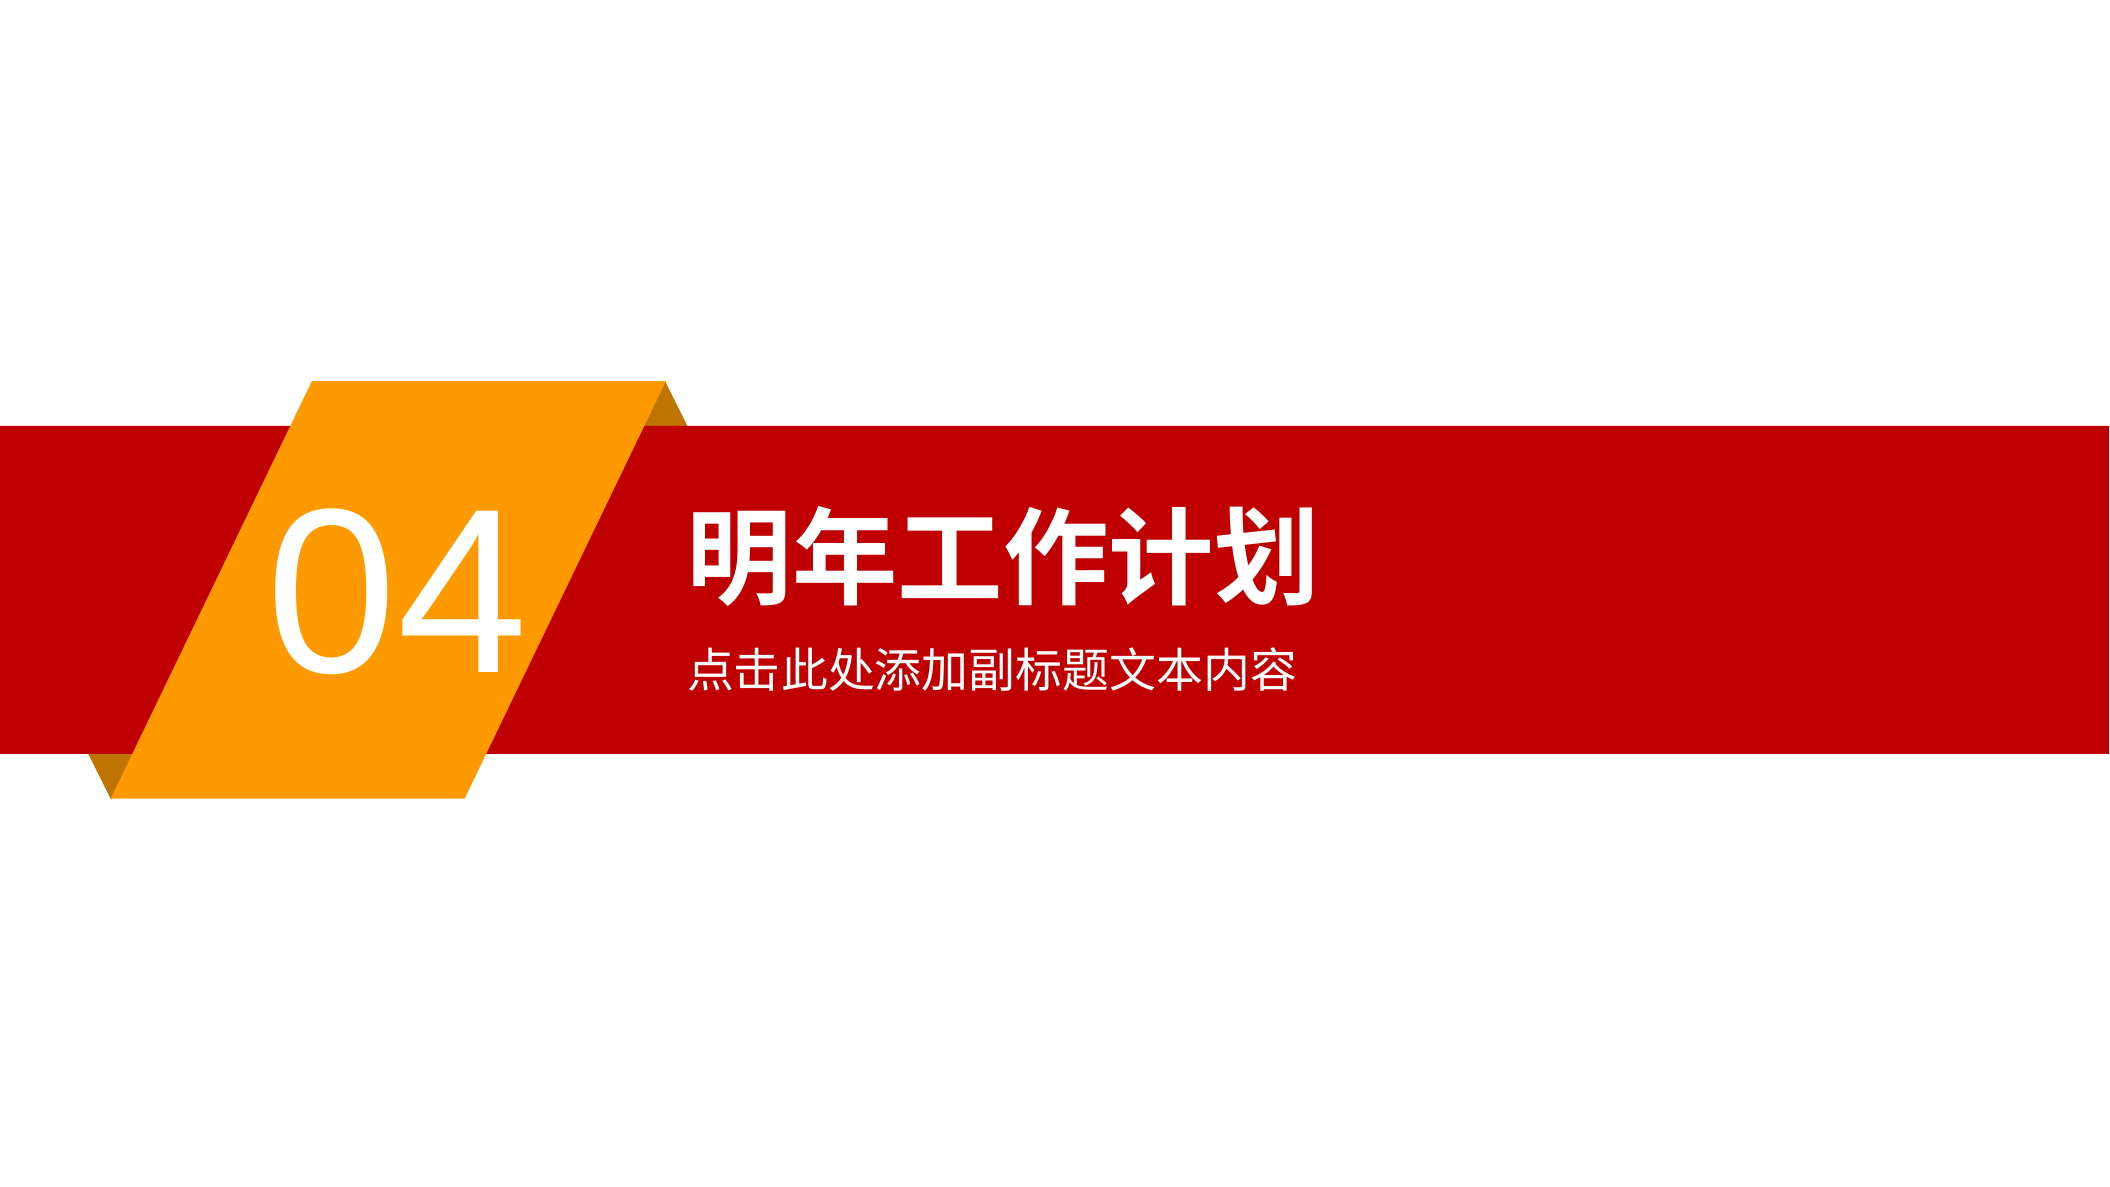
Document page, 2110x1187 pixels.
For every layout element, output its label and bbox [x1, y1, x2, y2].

text_box [0, 380, 2110, 800]
